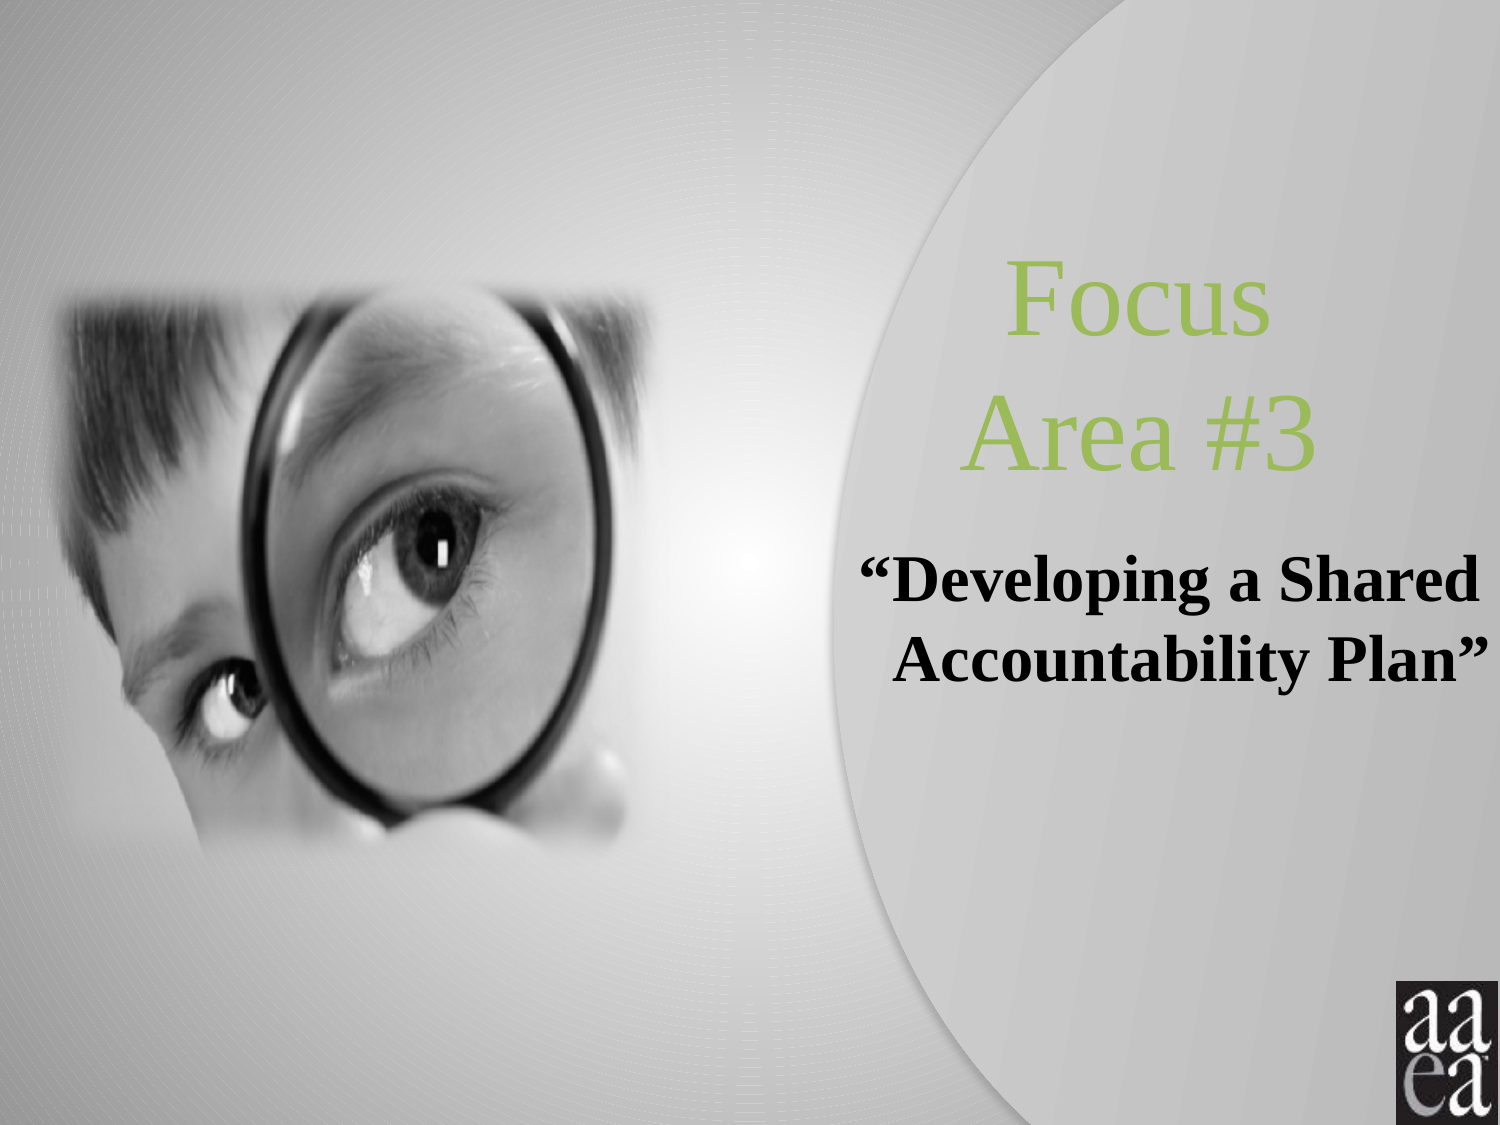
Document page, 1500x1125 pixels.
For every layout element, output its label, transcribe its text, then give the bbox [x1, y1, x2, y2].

list “Developing a Shared Accountability Plan” [843, 519, 1500, 975]
picture [1396, 981, 1498, 1125]
picture [36, 275, 670, 866]
text_box Focus Area #3 [939, 207, 1339, 519]
